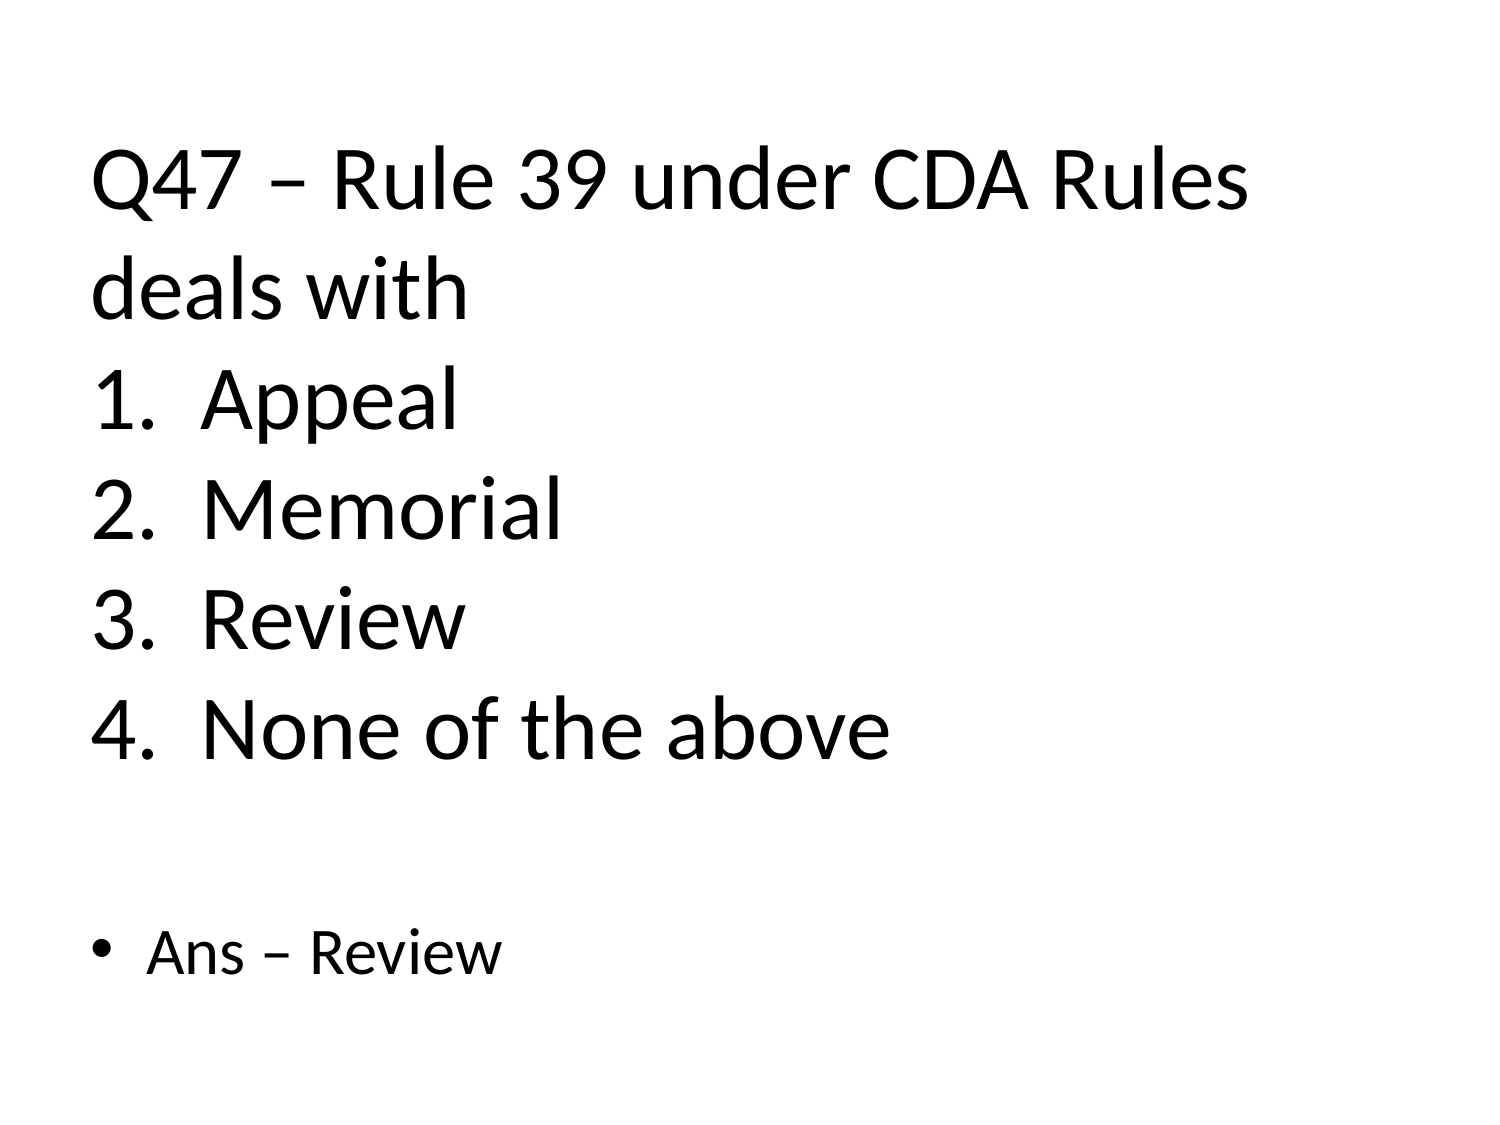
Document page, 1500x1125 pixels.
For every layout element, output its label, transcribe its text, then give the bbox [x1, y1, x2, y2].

title Q47 – Rule 39 under CDA Rules deals with 1. Appeal 2. Memorial 3. Review 4. None of the above [75, 45, 1425, 850]
list Ans – Review [75, 900, 1425, 1005]
